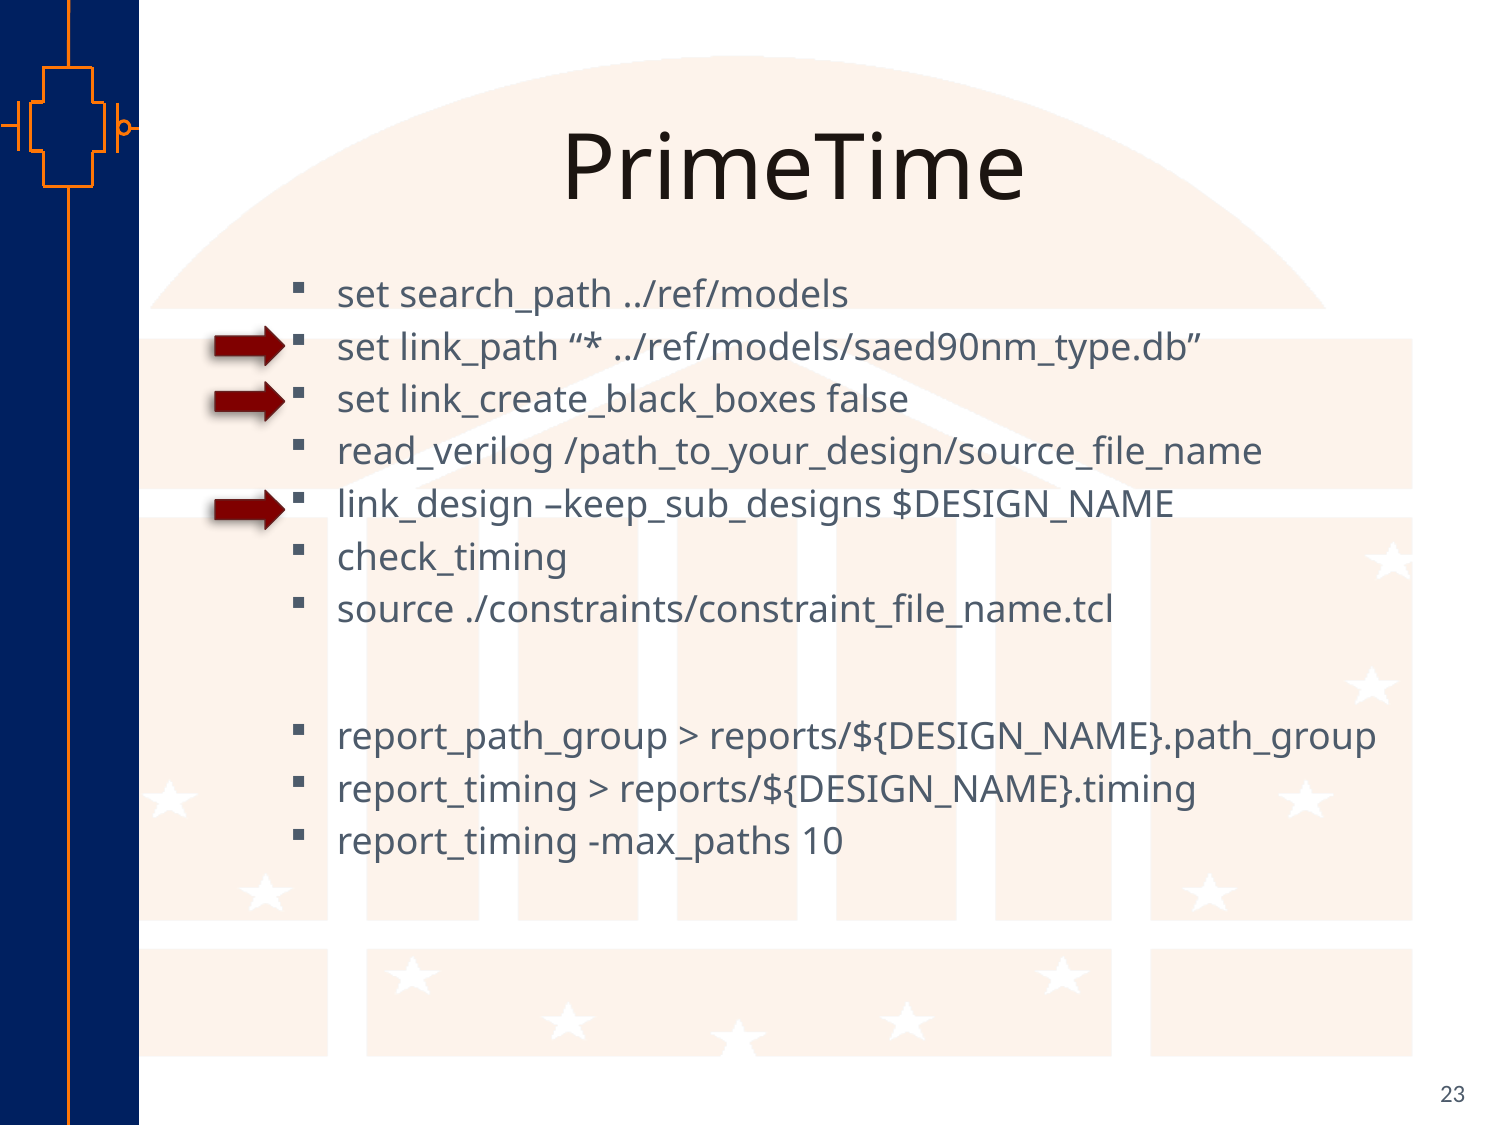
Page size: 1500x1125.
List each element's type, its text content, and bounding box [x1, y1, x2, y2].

slide_number 23 [1425, 1062, 1488, 1123]
list set search_path ../ref/models set link_path “* ../ref/models/saed90nm_type.db” set link_create_black_boxes false read_verilog /path_to_your_design/source_file_name link_design –keep_sub_designs $DESIGN_NAME check_timing source ./constraints/constraint_file_name.tcl report_path_group > reports/${DESIGN_NAME}.path_group report_timing > reports/${DESIGN_NAME}.timing report_timing -max_paths 10 [199, 262, 1426, 988]
text_box [214, 381, 286, 422]
text_box [214, 489, 286, 530]
title PrimeTime [199, 37, 1388, 226]
text_box [214, 325, 286, 367]
